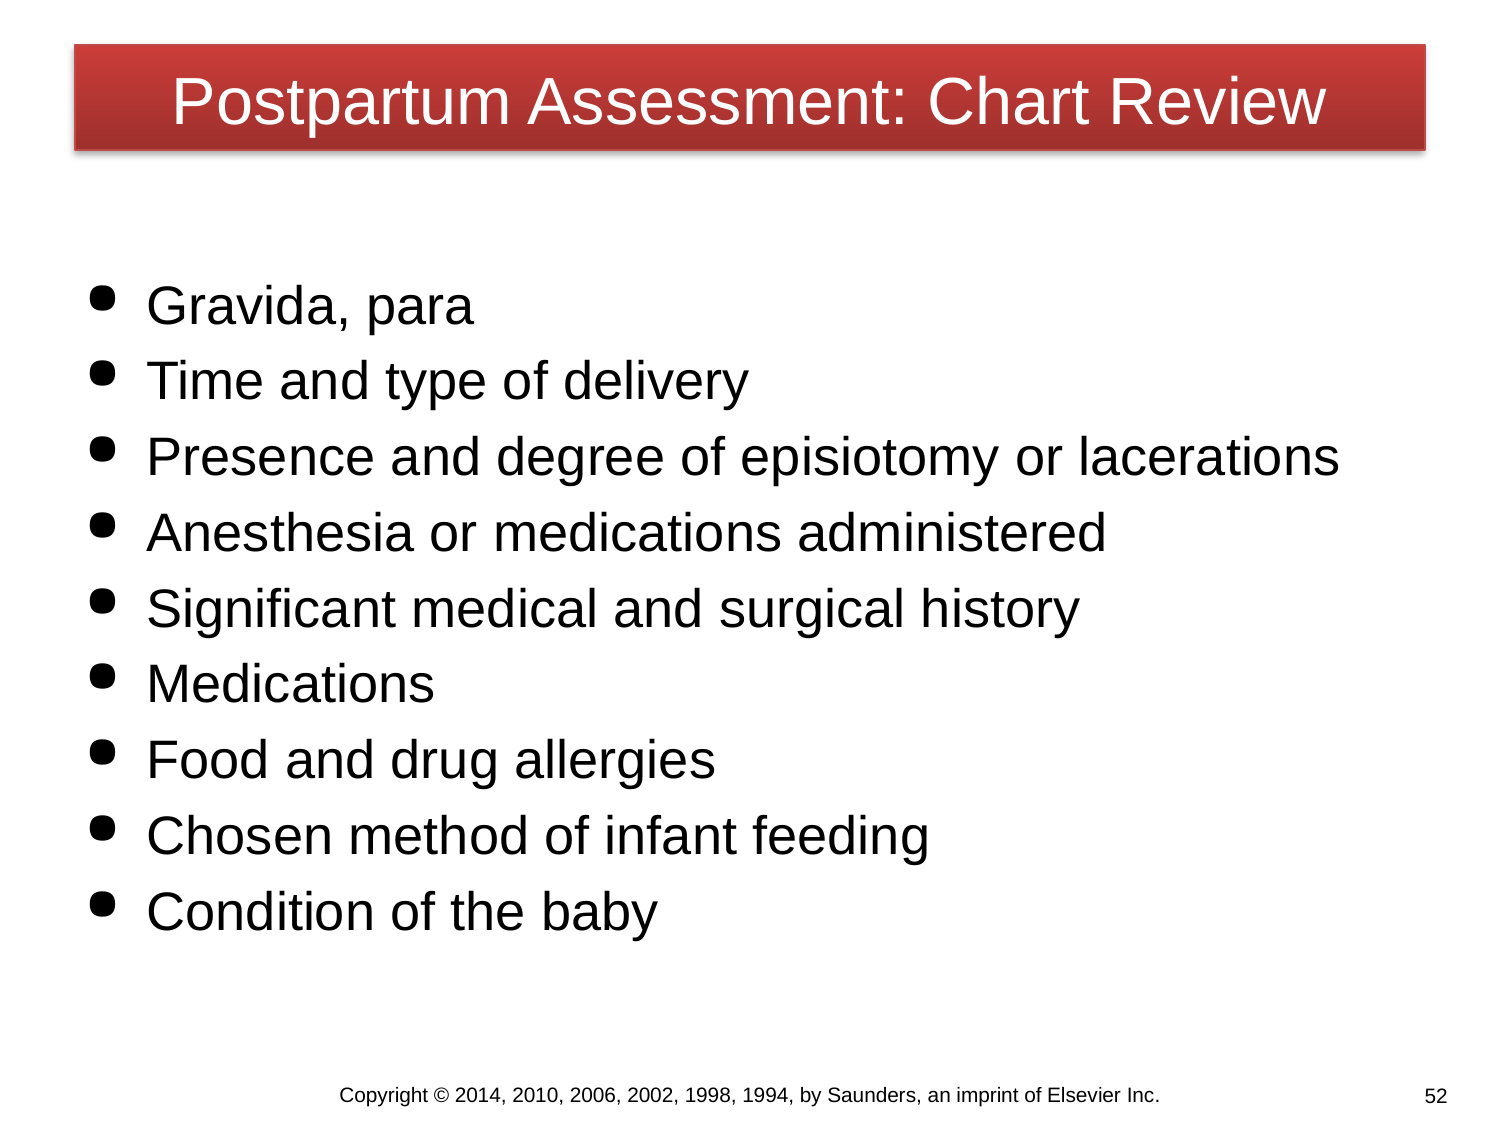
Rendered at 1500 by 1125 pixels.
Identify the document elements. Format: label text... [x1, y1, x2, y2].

slide_number 52 [1362, 1065, 1463, 1125]
list Gravida, para Time and type of delivery Presence and degree of episiotomy or lacerations Anesthesia or medications administered Significant medical and surgical history Medications Food and drug allergies Chosen method of infant feeding Condition of the baby [75, 262, 1425, 1005]
footer Copyright © 2014, 2010, 2006, 2002, 1998, 1994, by Saunders, an imprint of Elsevier Inc. [187, 1062, 1313, 1125]
title Postpartum Assessment: Chart Review [74, 44, 1426, 151]
